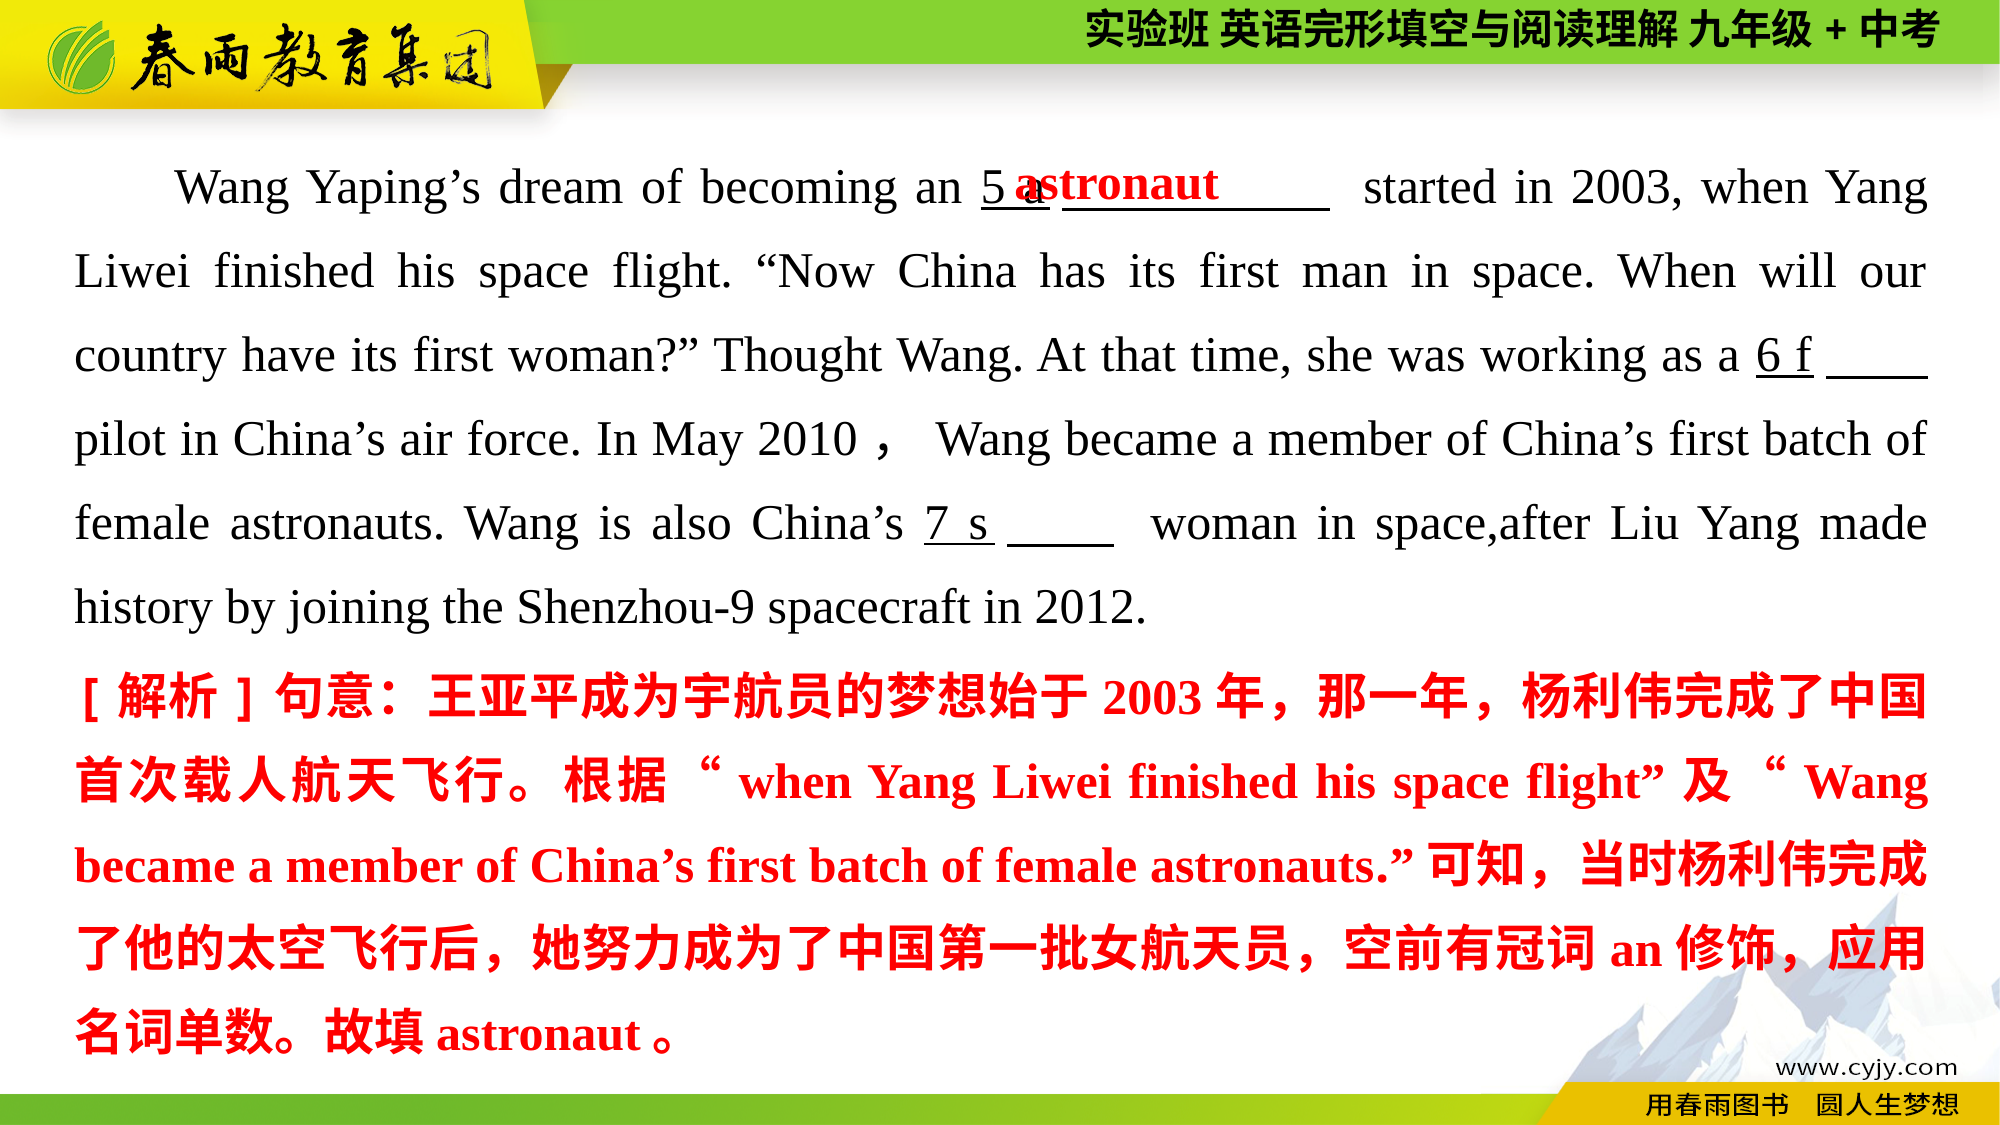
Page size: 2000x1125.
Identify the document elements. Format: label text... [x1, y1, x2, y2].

text_box astronaut [999, 118, 1234, 217]
text_box [解析]句意：王亚平成为宇航员的梦想始于2003年，那一年，杨利伟完成了中国首次载人航天飞行。根据“when Yang Liwei finished his space flight”及“Wang became a member of China’s first batch of female astronauts.”可知，当时杨利伟完成了他的太空飞行后，她努力成为了中国第一批女航天员，空前有冠词an修饰，应用名词单数。故填astronaut。 [59, 647, 1944, 1069]
list Wang Yaping’s dream of becoming an 5 a started in 2003, when Yang Liwei finished his space flight. “Now China has its first man in space. When will our country have its first woman?” Thought Wang. At that time, she was working as a 6 f pilot in China’s air force. In May 2010，Wang became a member of China’s first batch of female astronauts. Wang is also China’s 7 s woman in space,after Liu Yang made history by joining the Shenzhou-9 spacecraft in 2012. [59, 122, 1944, 647]
picture [0, 0, 2000, 1125]
